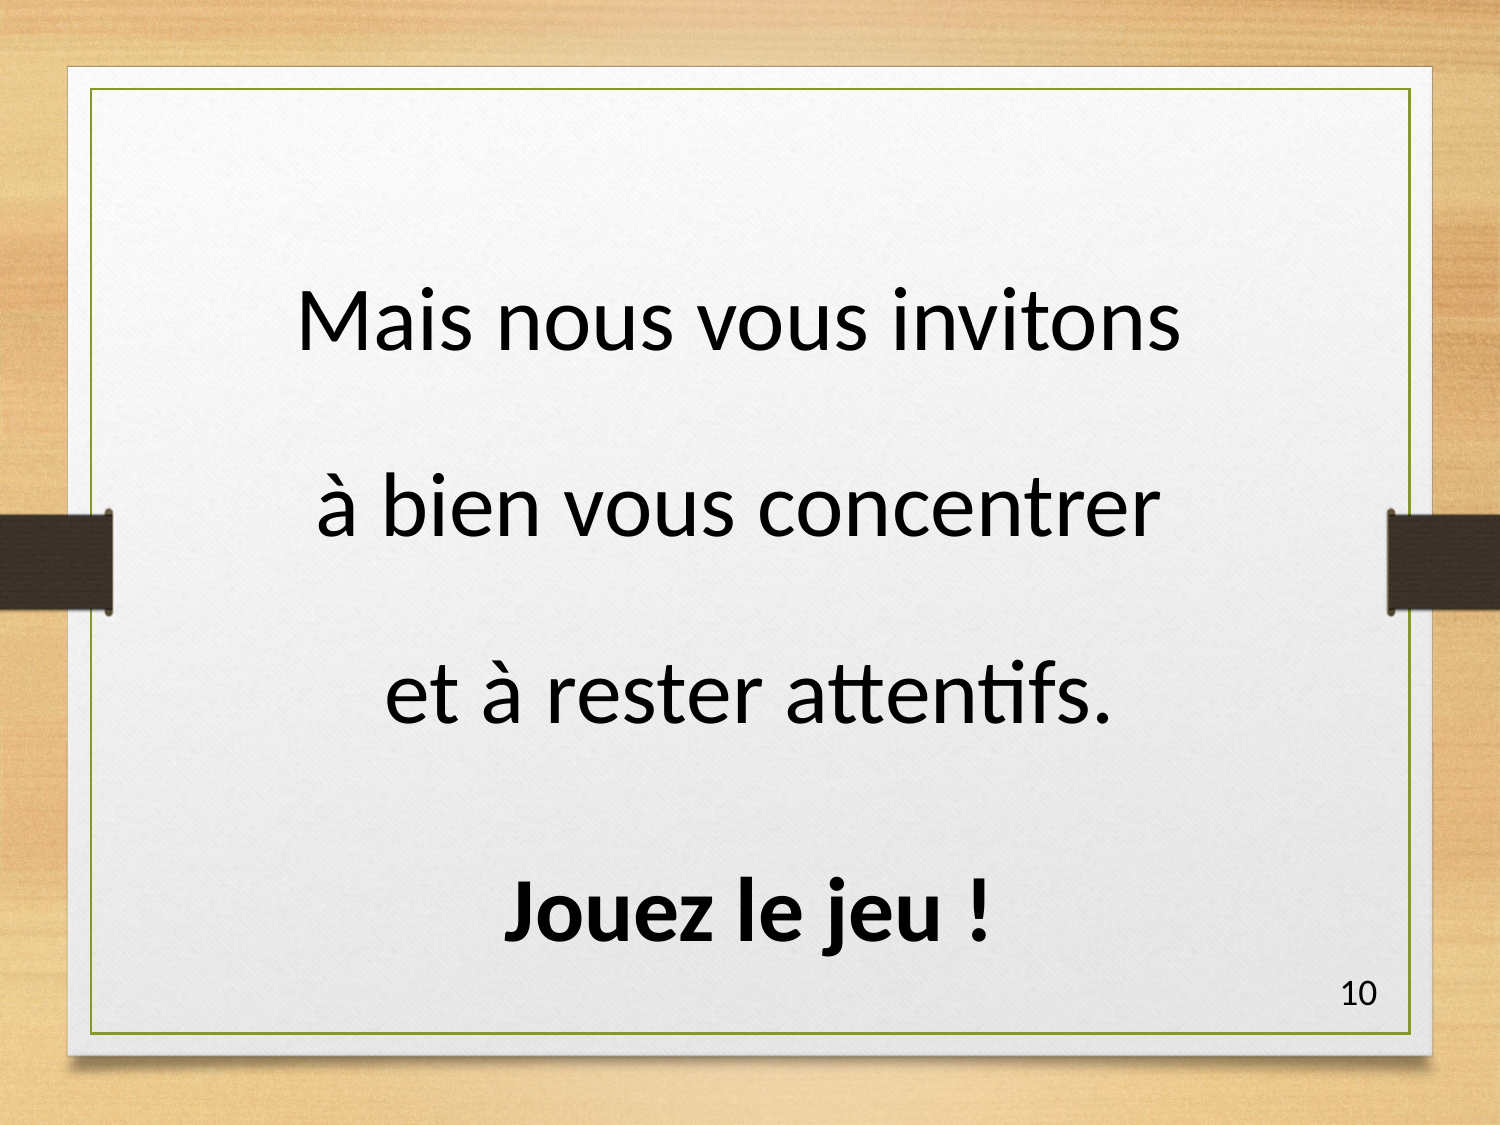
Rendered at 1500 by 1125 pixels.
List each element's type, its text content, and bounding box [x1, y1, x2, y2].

text_box 10 [1324, 960, 1399, 1020]
picture [0, 0, 1500, 1125]
list Mais nous vous invitons à bien vous concentrer et à rester attentifs. Jouez le jeu ! [175, 173, 1325, 952]
